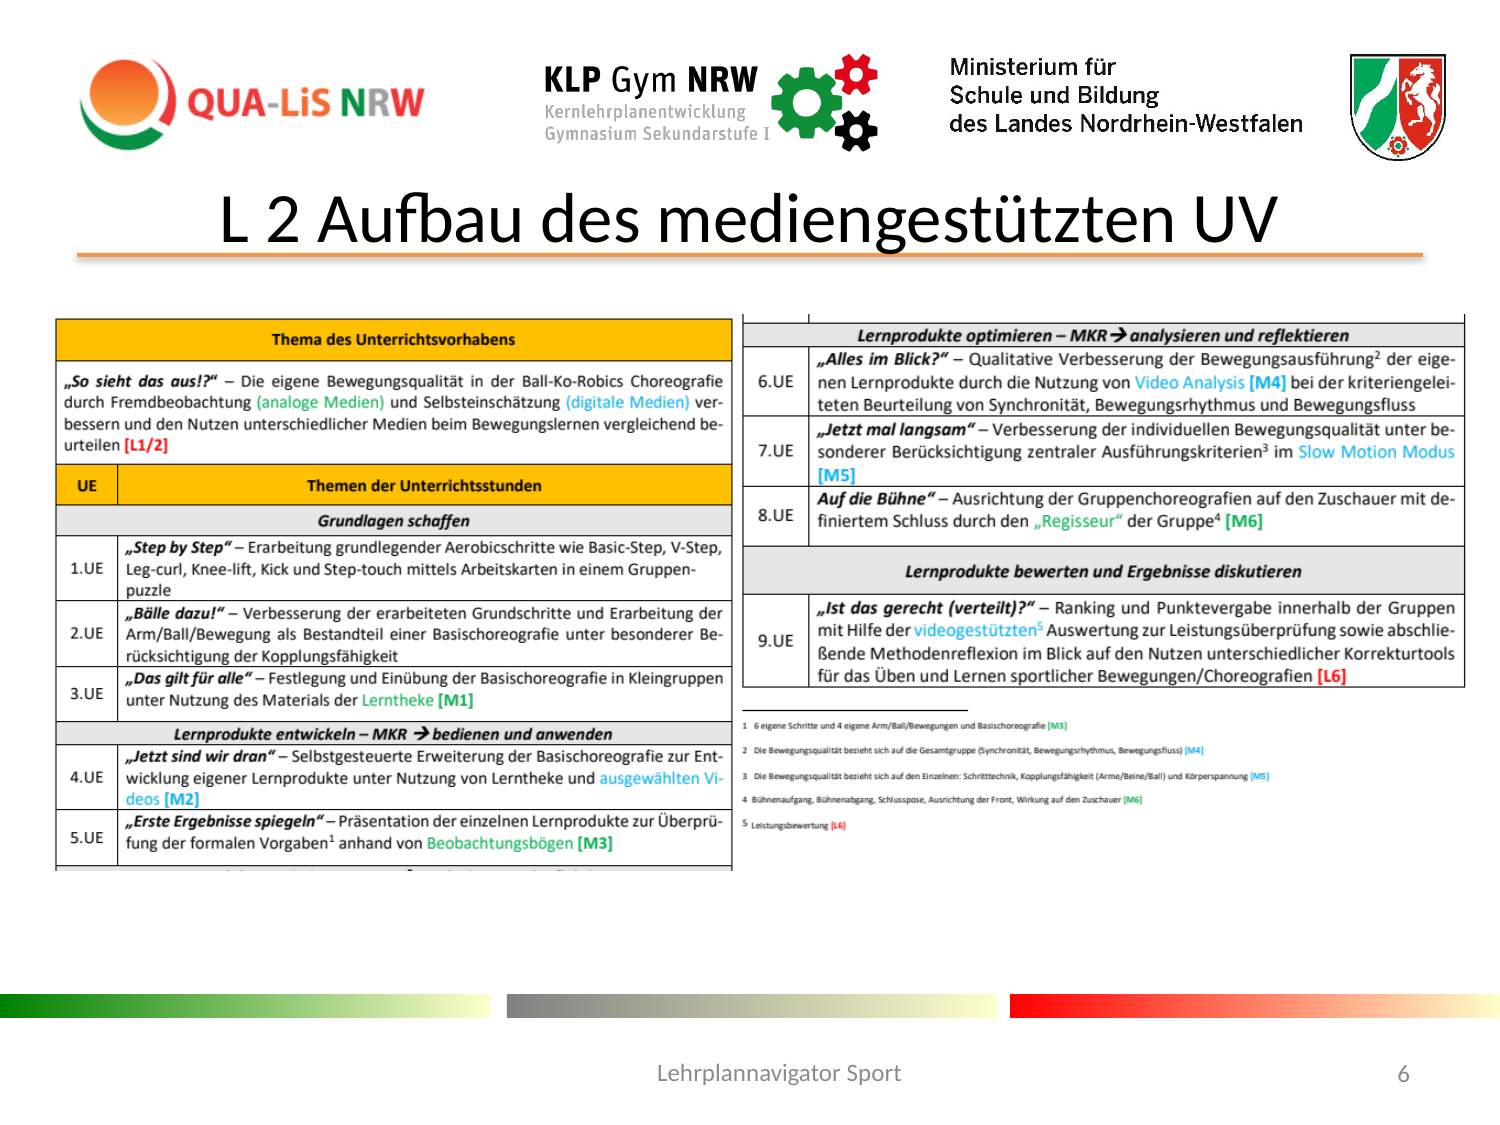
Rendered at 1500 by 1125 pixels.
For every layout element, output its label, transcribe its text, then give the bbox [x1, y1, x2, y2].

slide_number 6 [1328, 1042, 1425, 1103]
picture [950, 54, 1446, 161]
picture [501, 28, 908, 183]
footer Lehrplannavigator Sport [561, 1017, 999, 1125]
picture [51, 314, 1470, 871]
picture [77, 52, 431, 154]
title L 2 Aufbau des mediengestützten UV [75, 184, 1425, 244]
